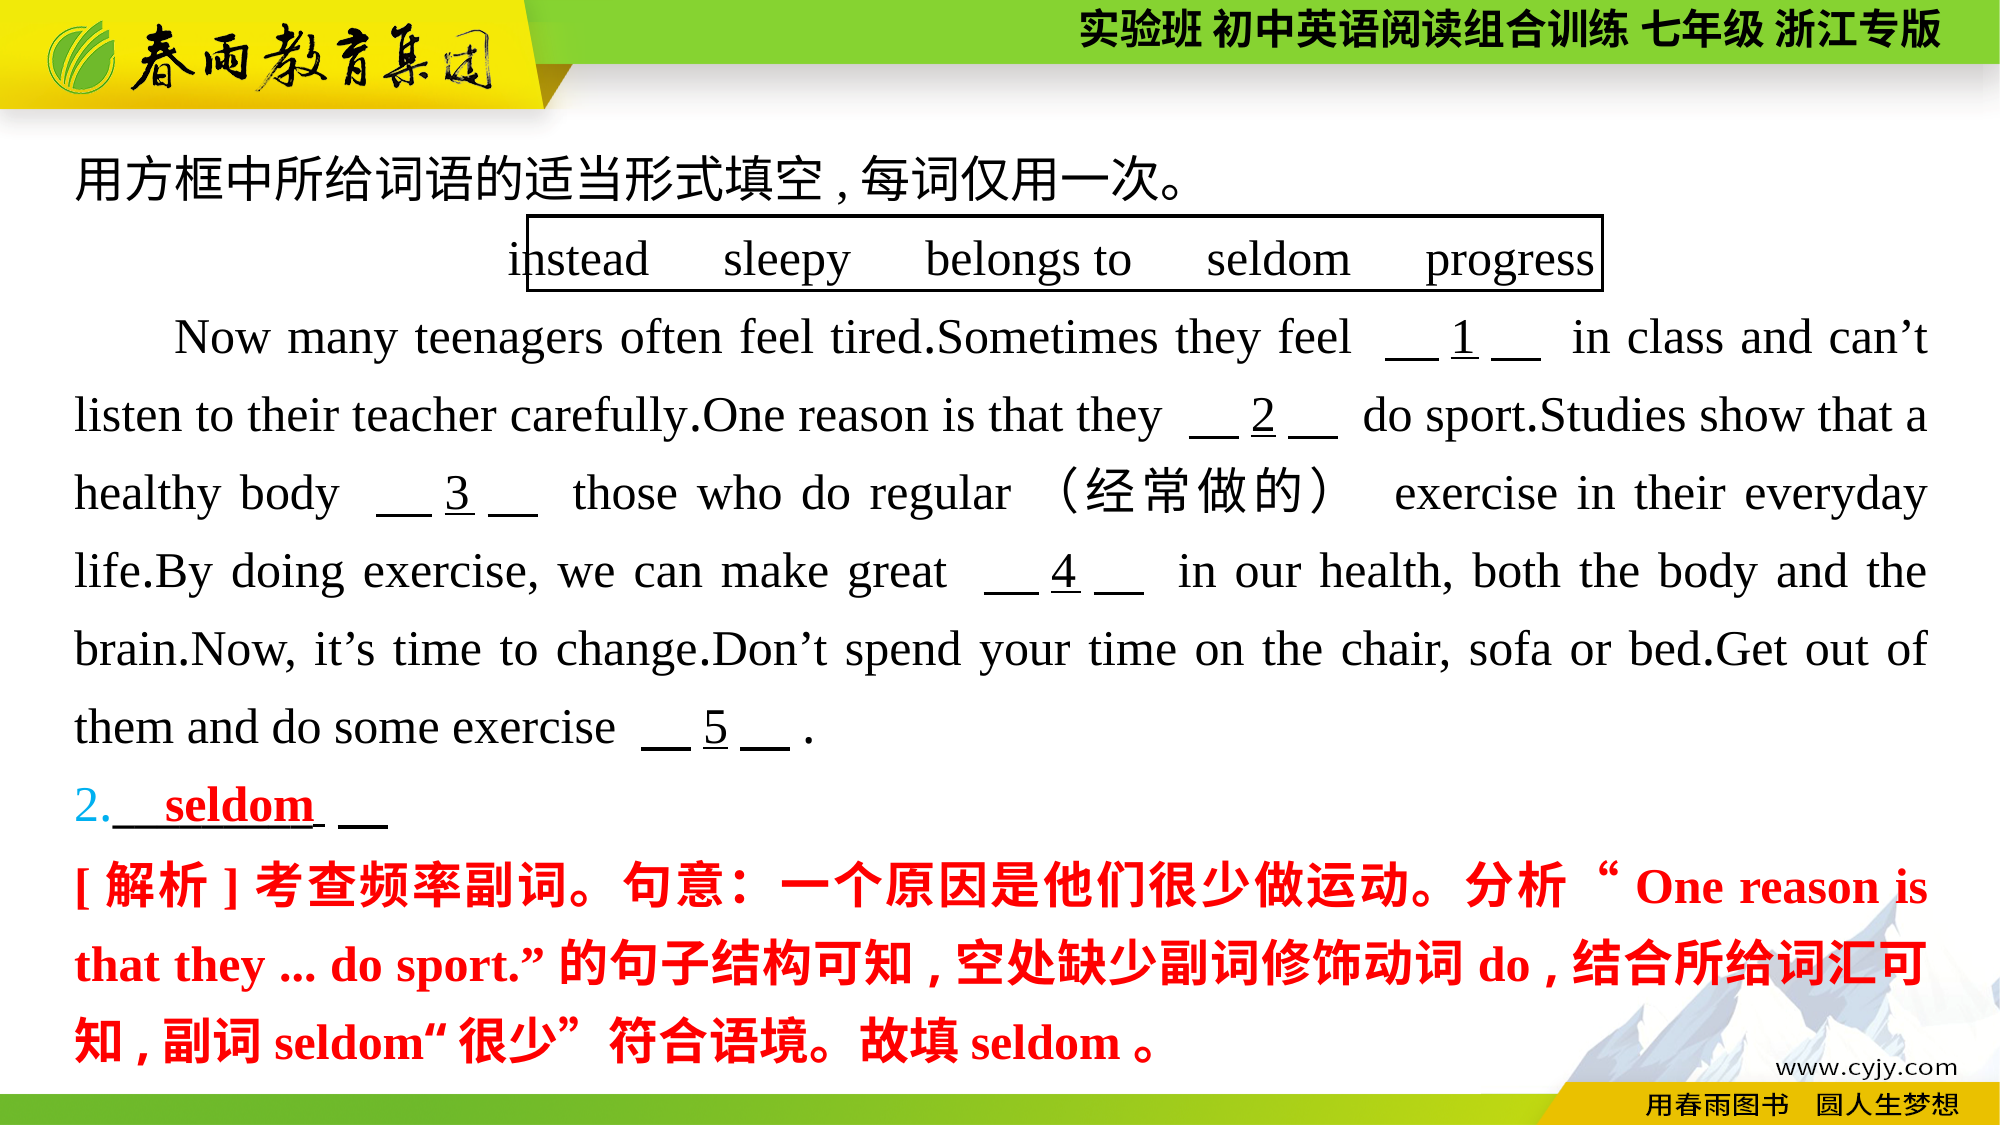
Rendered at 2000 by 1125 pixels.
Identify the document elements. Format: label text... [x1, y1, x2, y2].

text_box [解析]考查频率副词。句意：一个原因是他们很少做运动。分析“One reason is that they ... do sport.”的句子结构可知,空处缺少副词修饰动词do ,结合所给词汇可知,副词seldom“很少”符合语境。故填seldom。 [59, 828, 1944, 1078]
text_box seldom [150, 745, 331, 828]
text_box [527, 216, 1603, 291]
list 用方框中所给词语的适当形式填空,每词仅用一次。 instead sleepy belongs to seldom progress Now many teenagers often feel tired.Sometimes they feel 1 in class and can’t listen to their teacher carefully.One reason is that they 2 do sport.Studies show that a healthy body 3 those who do regular（经常做的） exercise in their everyday life.By doing exercise, we can make great 4 in our health, both the body and the brain.Now, it’s time to change.Don’t spend your time on the chair, sofa or bed.Get out of them and do some exercise 5 . 2._________ [59, 122, 1944, 828]
picture [0, 0, 2000, 1125]
